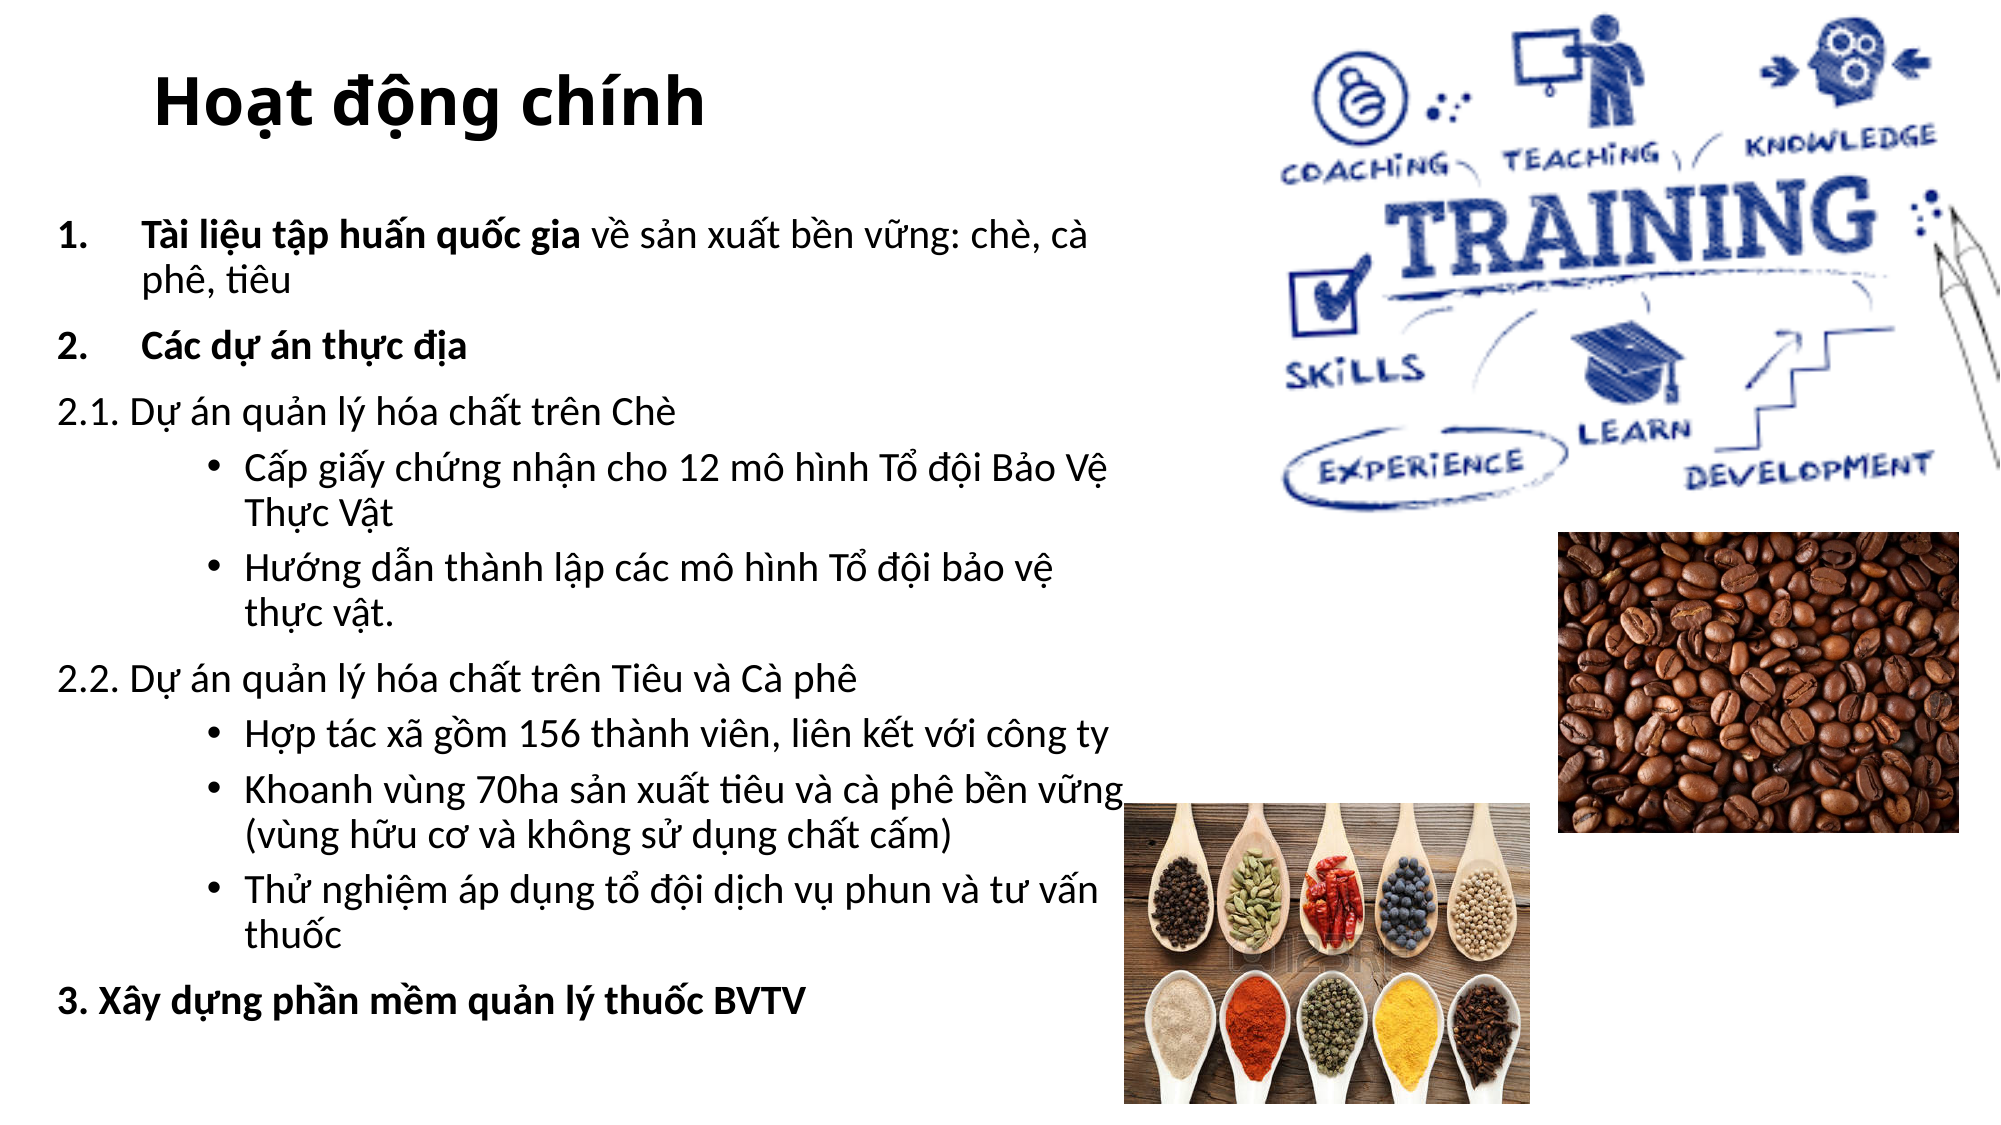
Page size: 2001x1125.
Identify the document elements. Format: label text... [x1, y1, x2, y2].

title Hoạt động chính [137, 59, 1247, 148]
list Tài liệu tập huấn quốc gia về sản xuất bền vững: chè, cà phê, tiêu Các dự án thực địa 2.1. Dự án quản lý hóa chất trên Chè Cấp giấy chứng nhận cho 12 mô hình Tổ đội Bảo Vệ Thực Vật Hướng dẫn thành lập các mô hình Tổ đội bảo vệ thực vật. 2.2. Dự án quản lý hóa chất trên Tiêu và Cà phê Hợp tác xã gồm 156 thành viên, liên kết với công ty Khoanh vùng 70ha sản xuất tiêu và cà phê bền vững (vùng hữu cơ và không sử dụng chất cấm) Thử nghiệm áp dụng tổ đội dịch vụ phun và tư vấn thuốc 3. Xây dựng phần mềm quản lý thuốc BVTV [41, 205, 1146, 920]
picture [1247, 0, 2000, 833]
picture [1124, 803, 1530, 1104]
